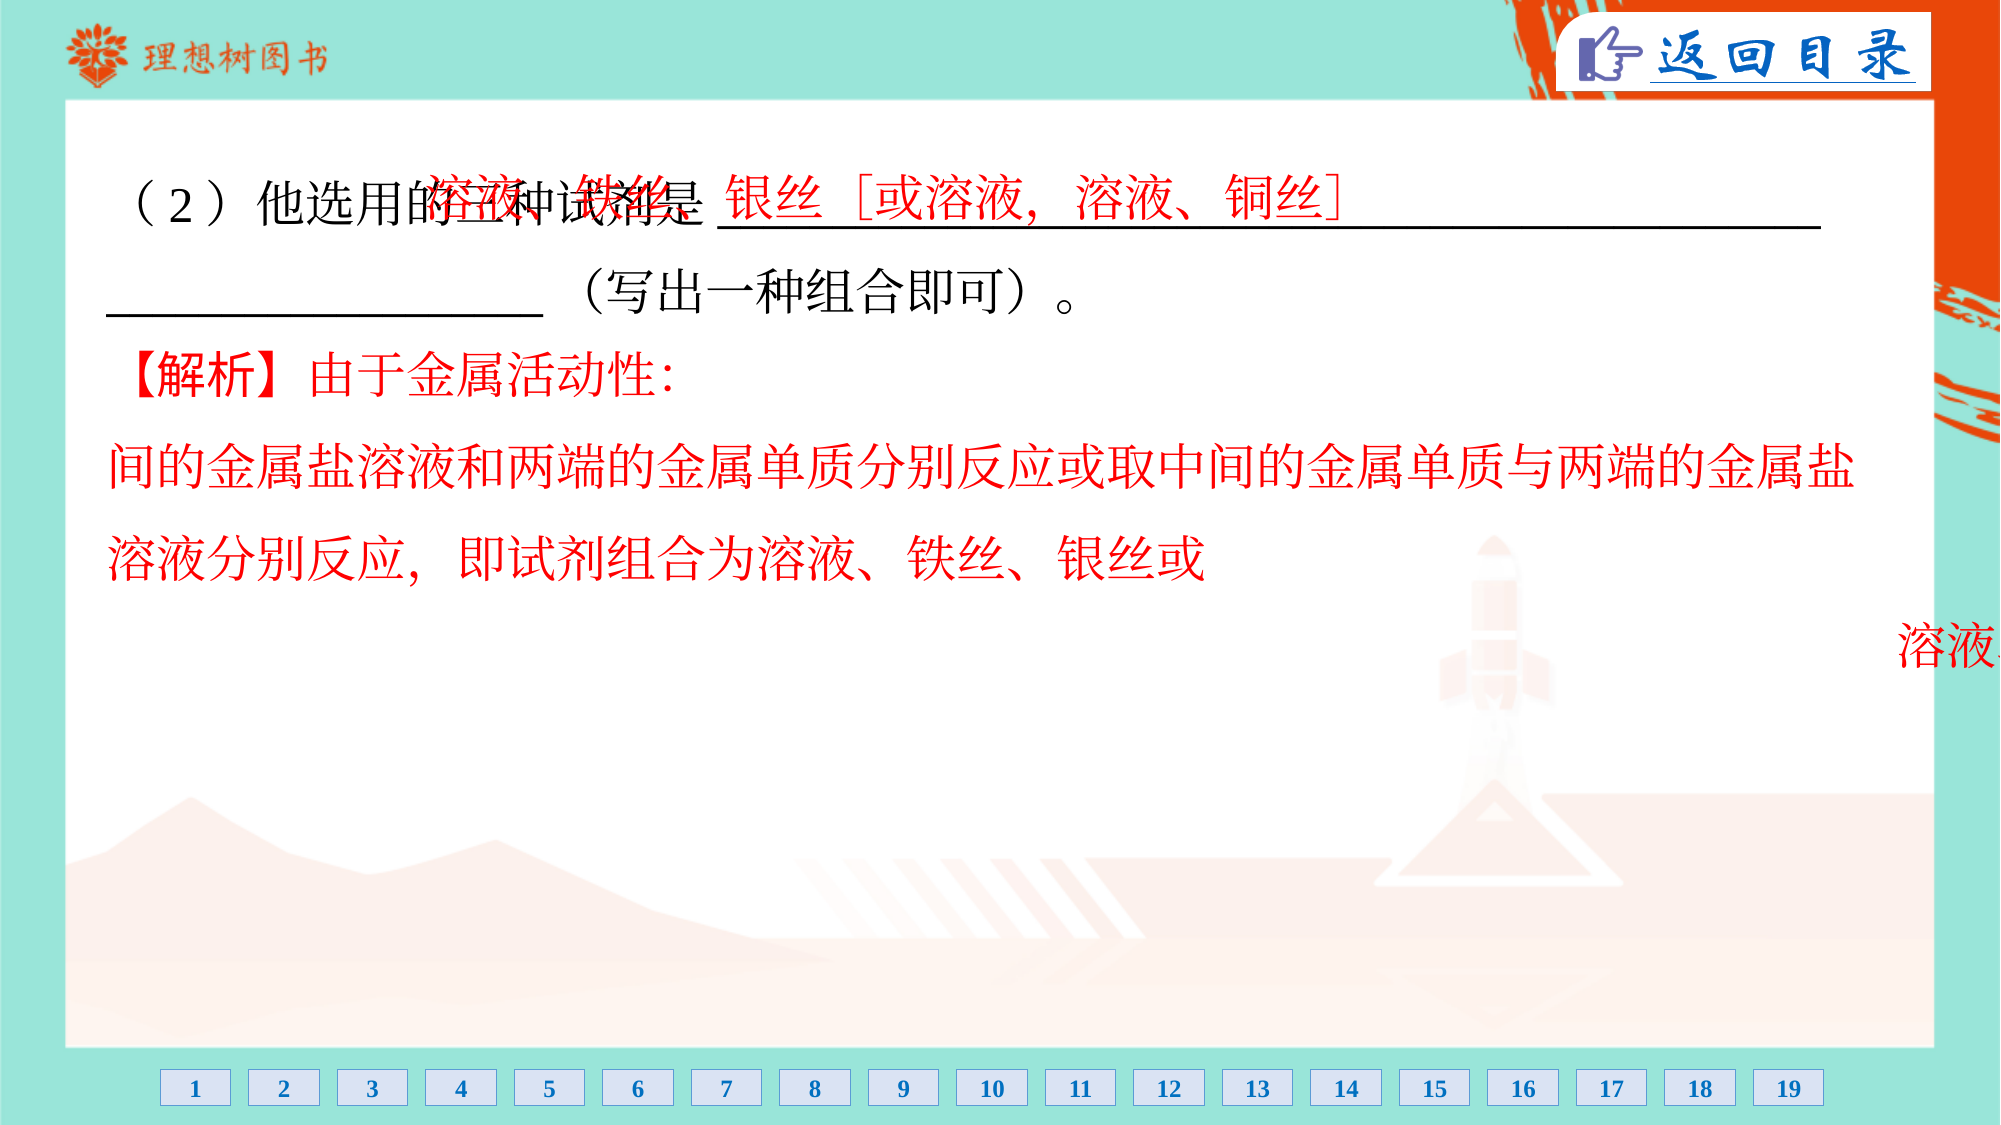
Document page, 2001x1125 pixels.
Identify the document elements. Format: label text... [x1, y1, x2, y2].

picture [0, 0, 2000, 1125]
text_box （2）他选用的三种试剂是________________________________________________ ___________________（写出一种组合即可）。 [106, 141, 1895, 311]
